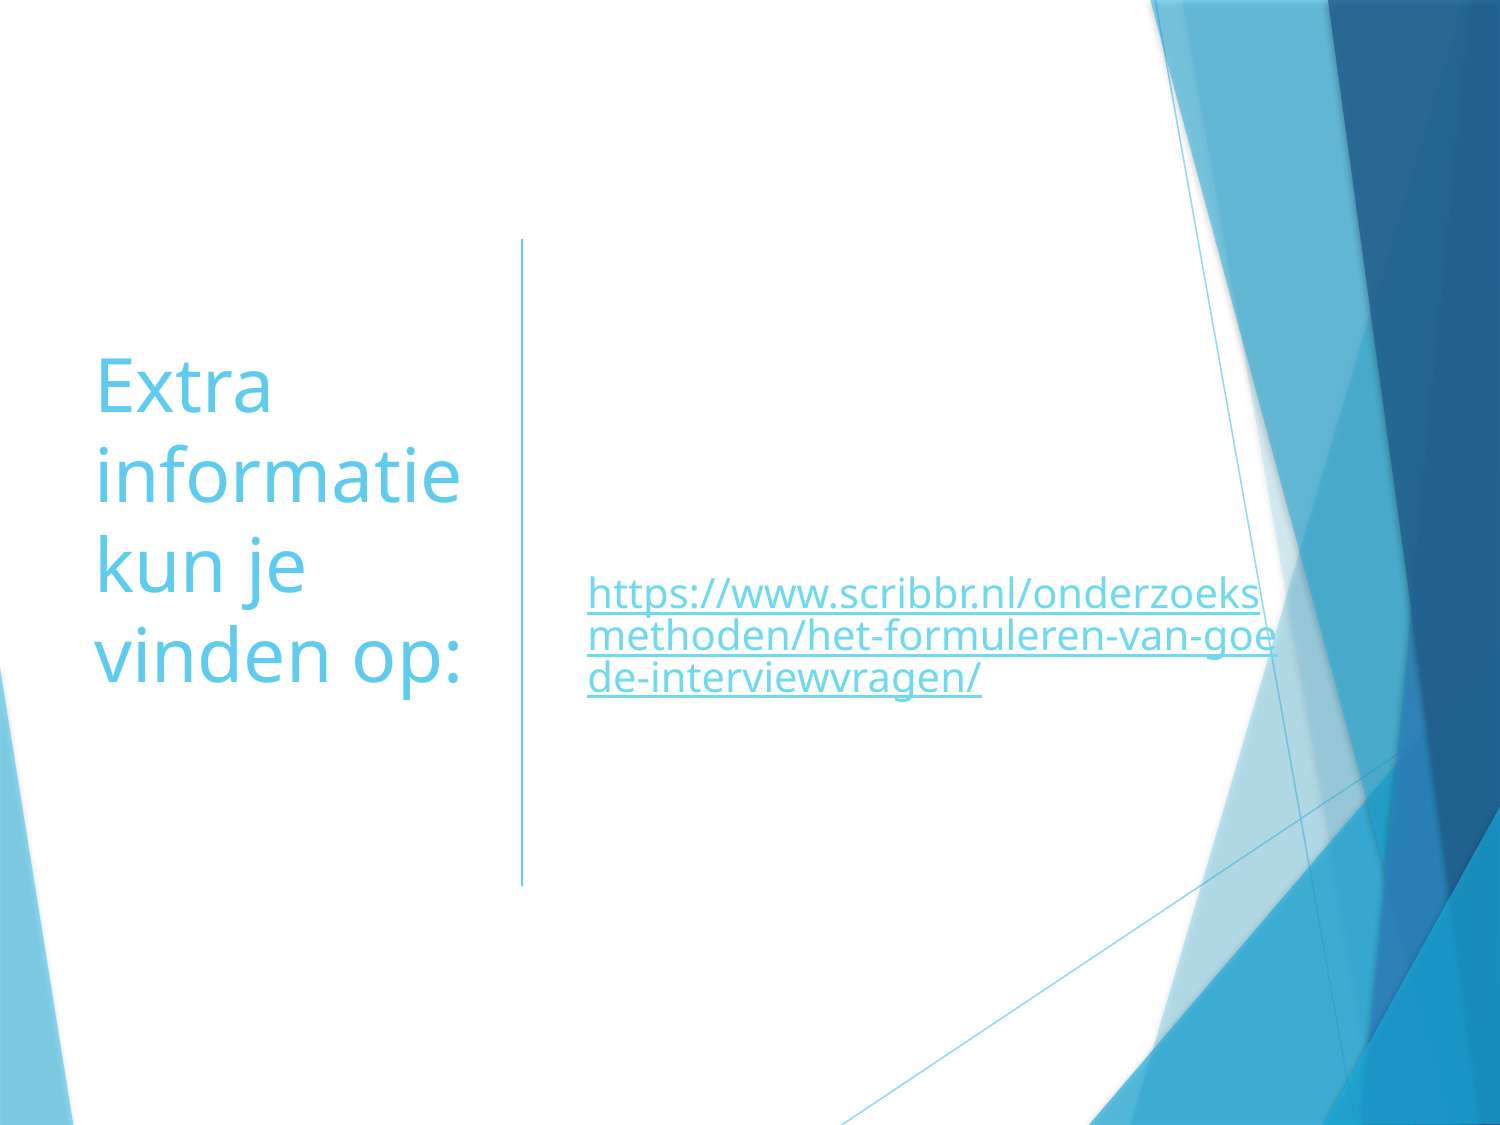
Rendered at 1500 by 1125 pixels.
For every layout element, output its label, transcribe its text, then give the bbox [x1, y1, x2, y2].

title Extra informatie kun je vinden op: [79, 133, 494, 991]
list https://www.scribbr.nl/onderzoeksmethoden/het-formuleren-van-goede-interviewvragen/ [572, 133, 1306, 991]
